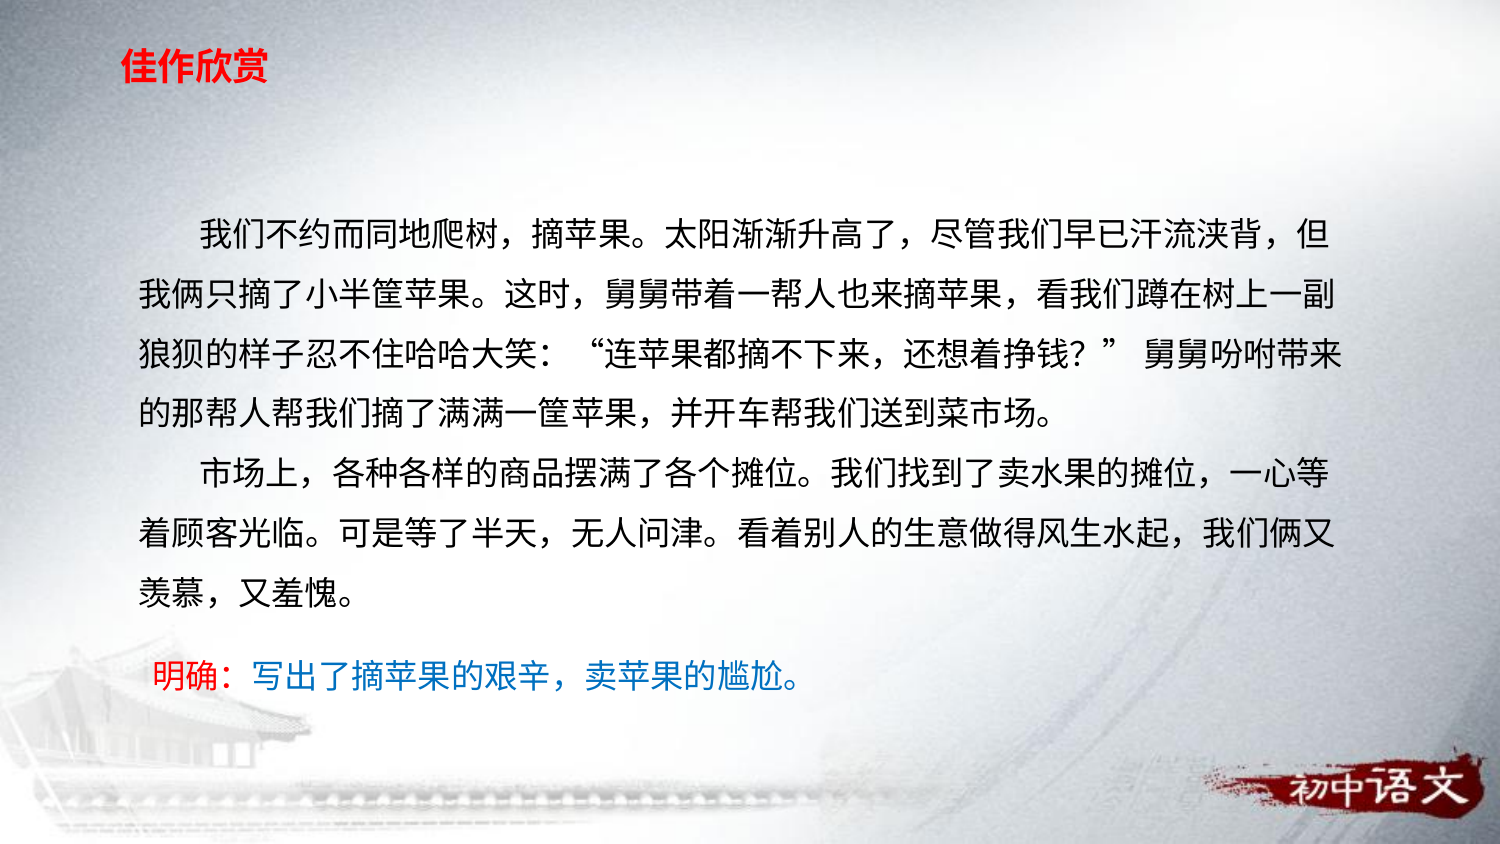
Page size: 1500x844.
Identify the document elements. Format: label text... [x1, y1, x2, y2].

text_box 明确：写出了摘苹果的艰辛，卖苹果的尴尬。 [137, 627, 833, 703]
text_box 我们不约而同地爬树，摘苹果。太阳渐渐升高了，尽管我们早已汗流浃背，但我俩只摘了小半筐苹果。这时，舅舅带着一帮人也来摘苹果，看我们蹲在树上一副狼狈的样子忍不住哈哈大笑：“连苹果都摘不下来，还想着挣钱？” 舅舅吩咐带来的那帮人帮我们摘了满满一筐苹果，并开车帮我们送到菜市场。 市场上，各种各样的商品摆满了各个摊位。我们找到了卖水果的摊位，一心等着顾客光临。可是等了半天，无人问津。看着别人的生意做得风生水起，我们俩又羡慕，又羞愧。 [123, 185, 1376, 620]
text_box 佳作欣赏 [105, 35, 302, 95]
picture [0, 0, 1500, 844]
